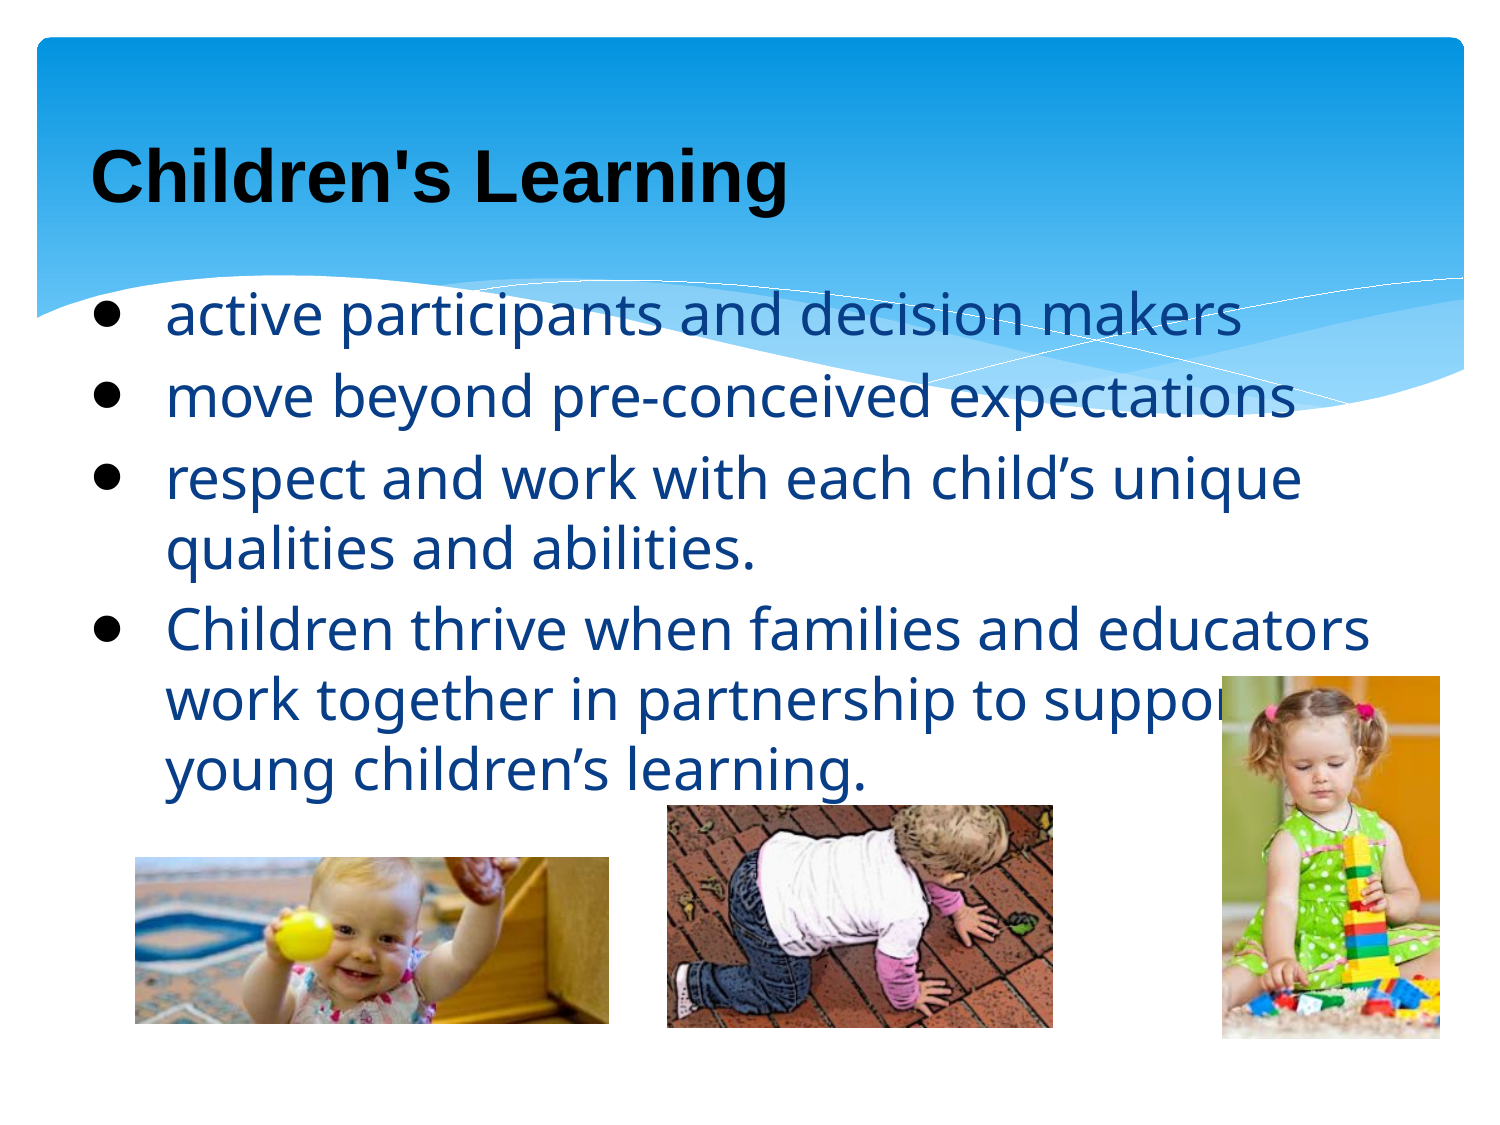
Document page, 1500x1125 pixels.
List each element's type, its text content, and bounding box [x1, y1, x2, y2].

list active participants and decision makers move beyond pre-conceived expectations respect and work with each child’s unique qualities and abilities. Children thrive when families and educators work together in partnership to support young children’s learning. [75, 262, 1425, 931]
picture [667, 805, 1053, 1028]
title Children's Learning [75, 14, 1425, 233]
picture [135, 857, 609, 1025]
picture [1222, 676, 1441, 1040]
